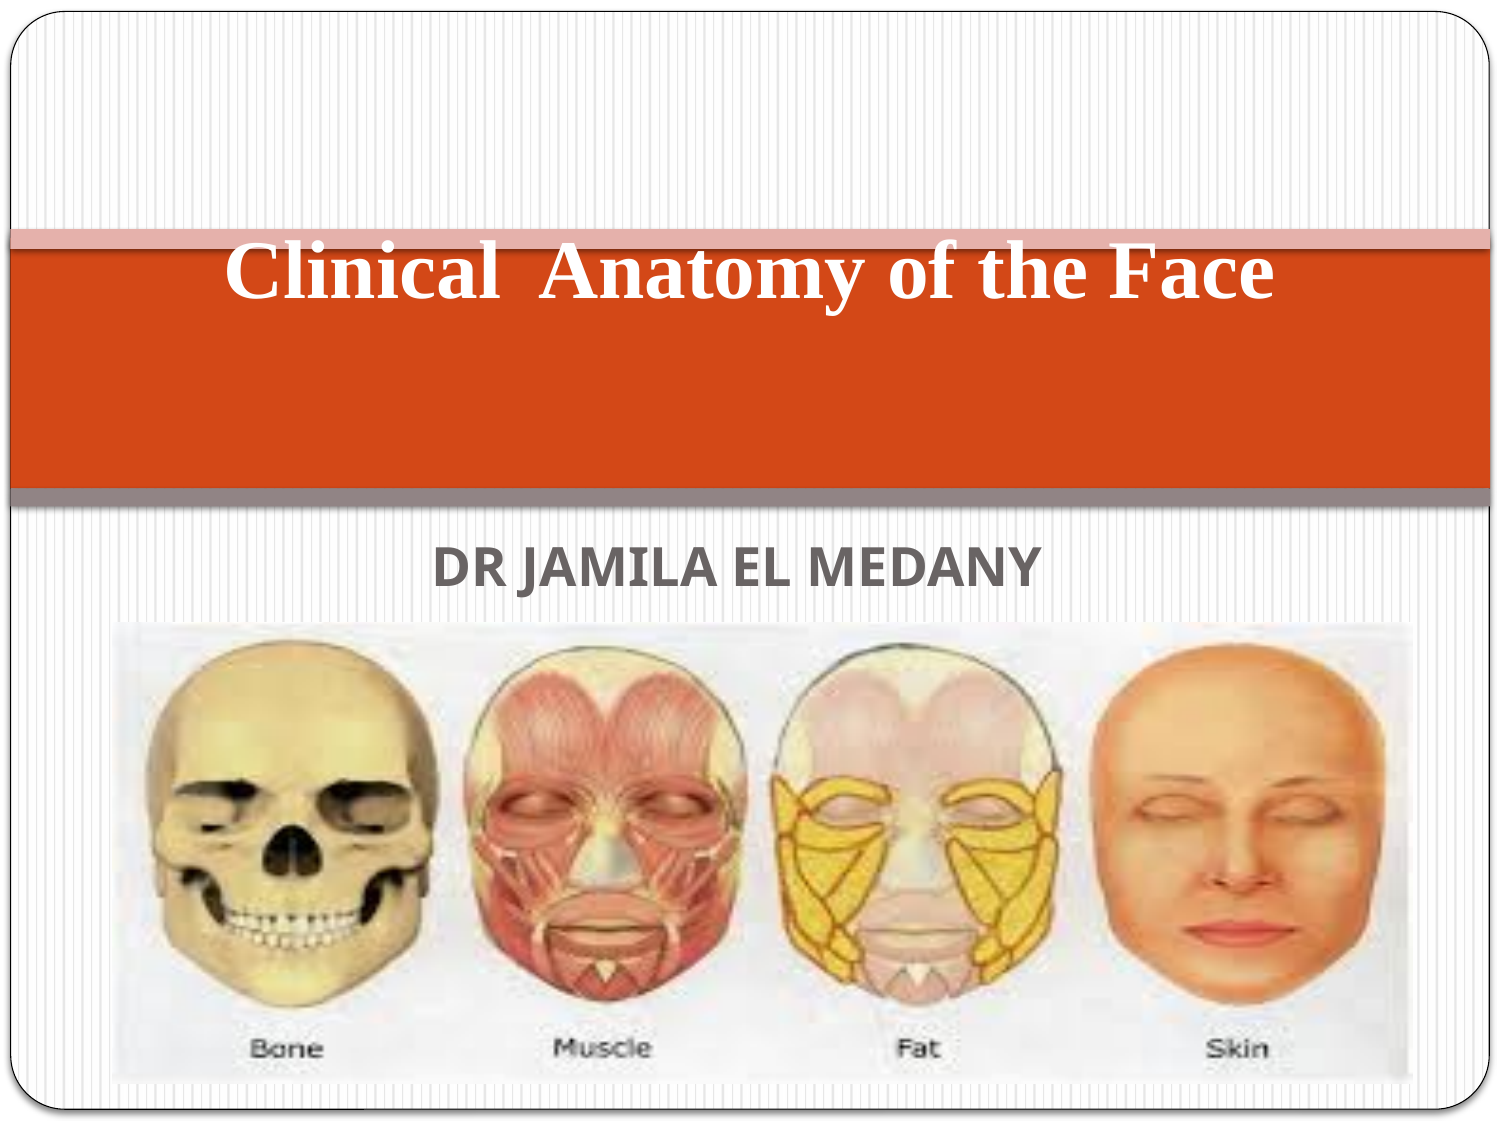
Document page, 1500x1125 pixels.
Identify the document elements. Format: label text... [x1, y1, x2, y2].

picture [112, 622, 1413, 1084]
subtitle DR JAMILA EL MEDANY [212, 1094, 1263, 1125]
title Clinical Anatomy of the Face [75, 50, 1425, 489]
subtitle DR JAMILA EL MEDANY [212, 525, 1263, 621]
